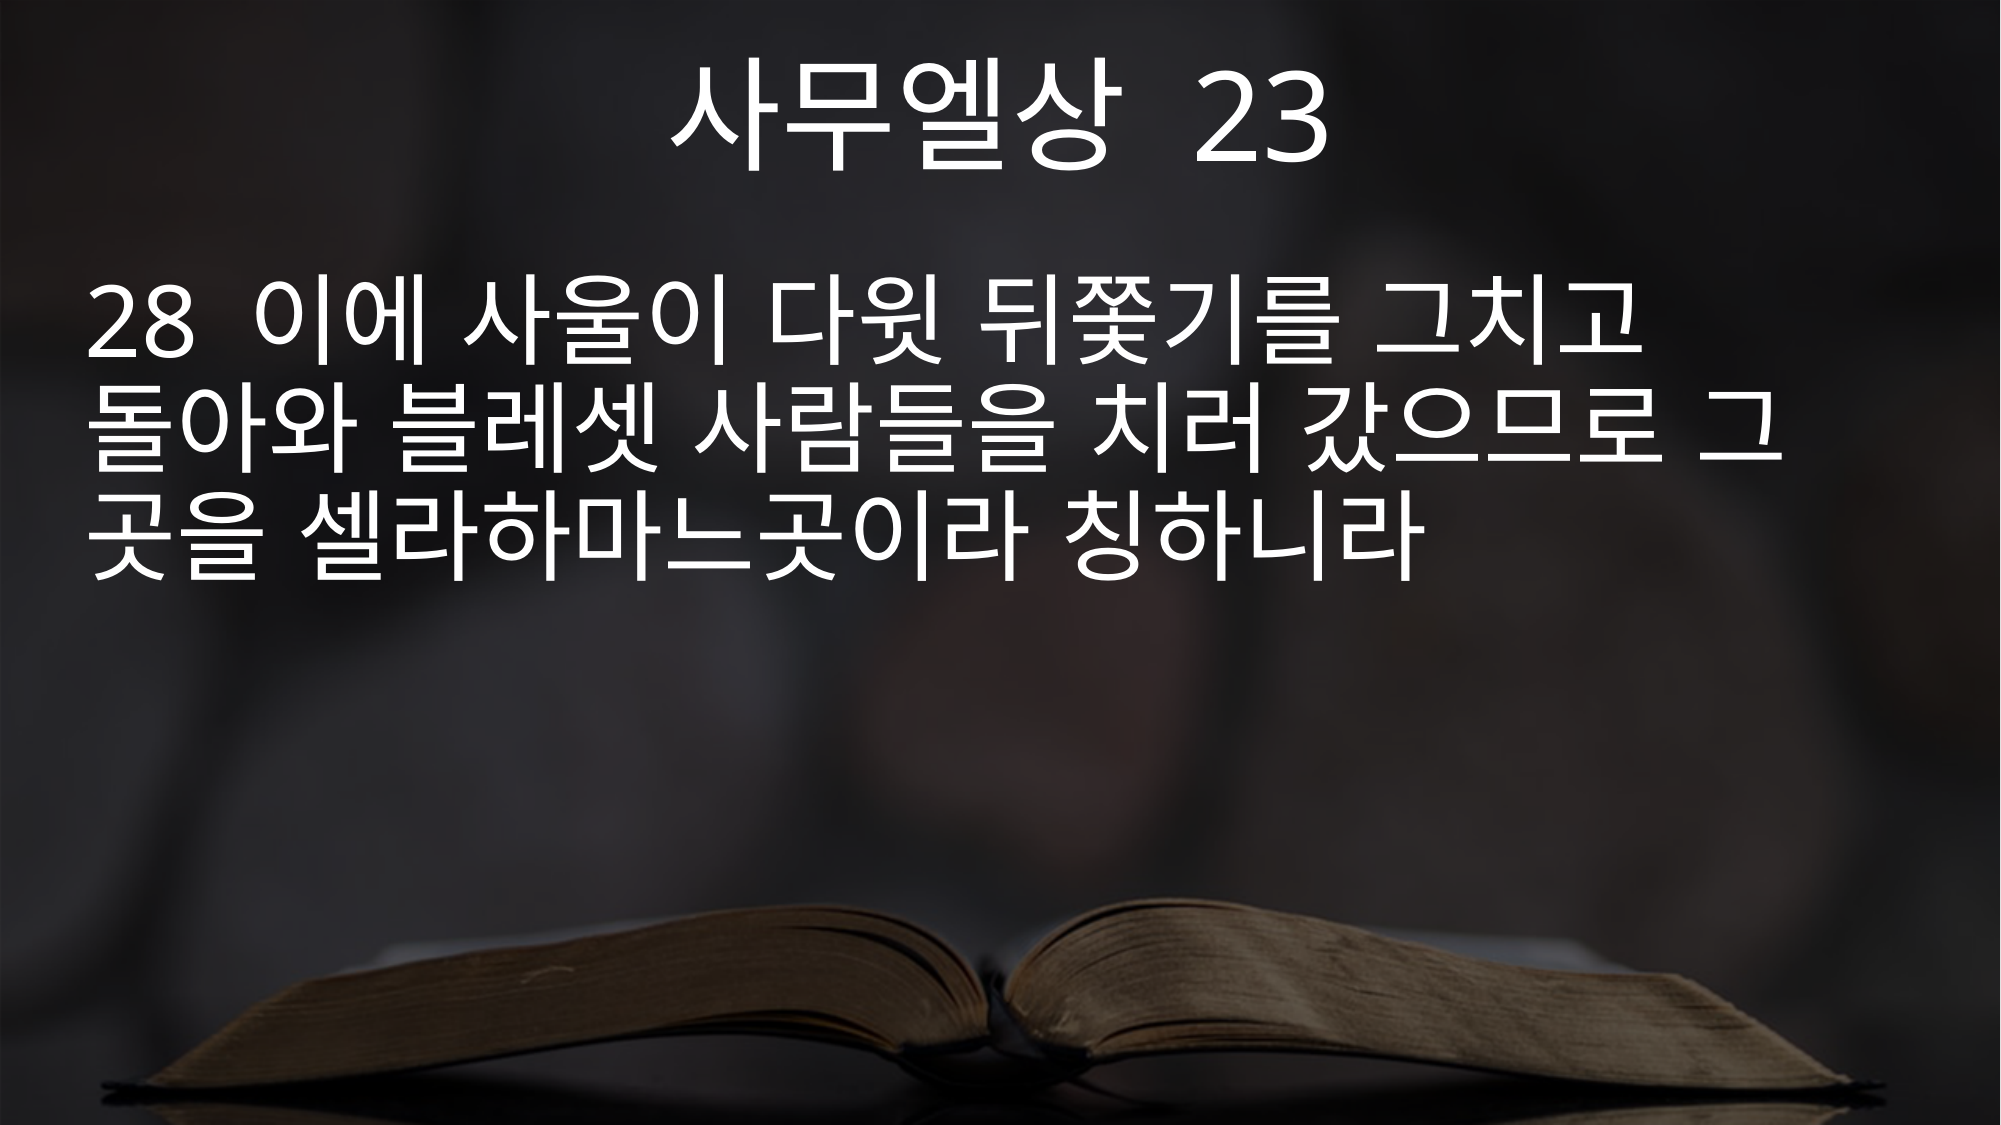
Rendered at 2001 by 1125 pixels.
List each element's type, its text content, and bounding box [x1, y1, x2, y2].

footer 사무엘상 23 [0, 32, 2000, 192]
picture [0, 0, 2001, 1125]
list 28 이에 사울이 다윗 뒤쫓기를 그치고 돌아와 블레셋 사람들을 치러 갔으므로 그 곳을 셀라하마느곳이라 칭하니라 [69, 263, 1953, 423]
